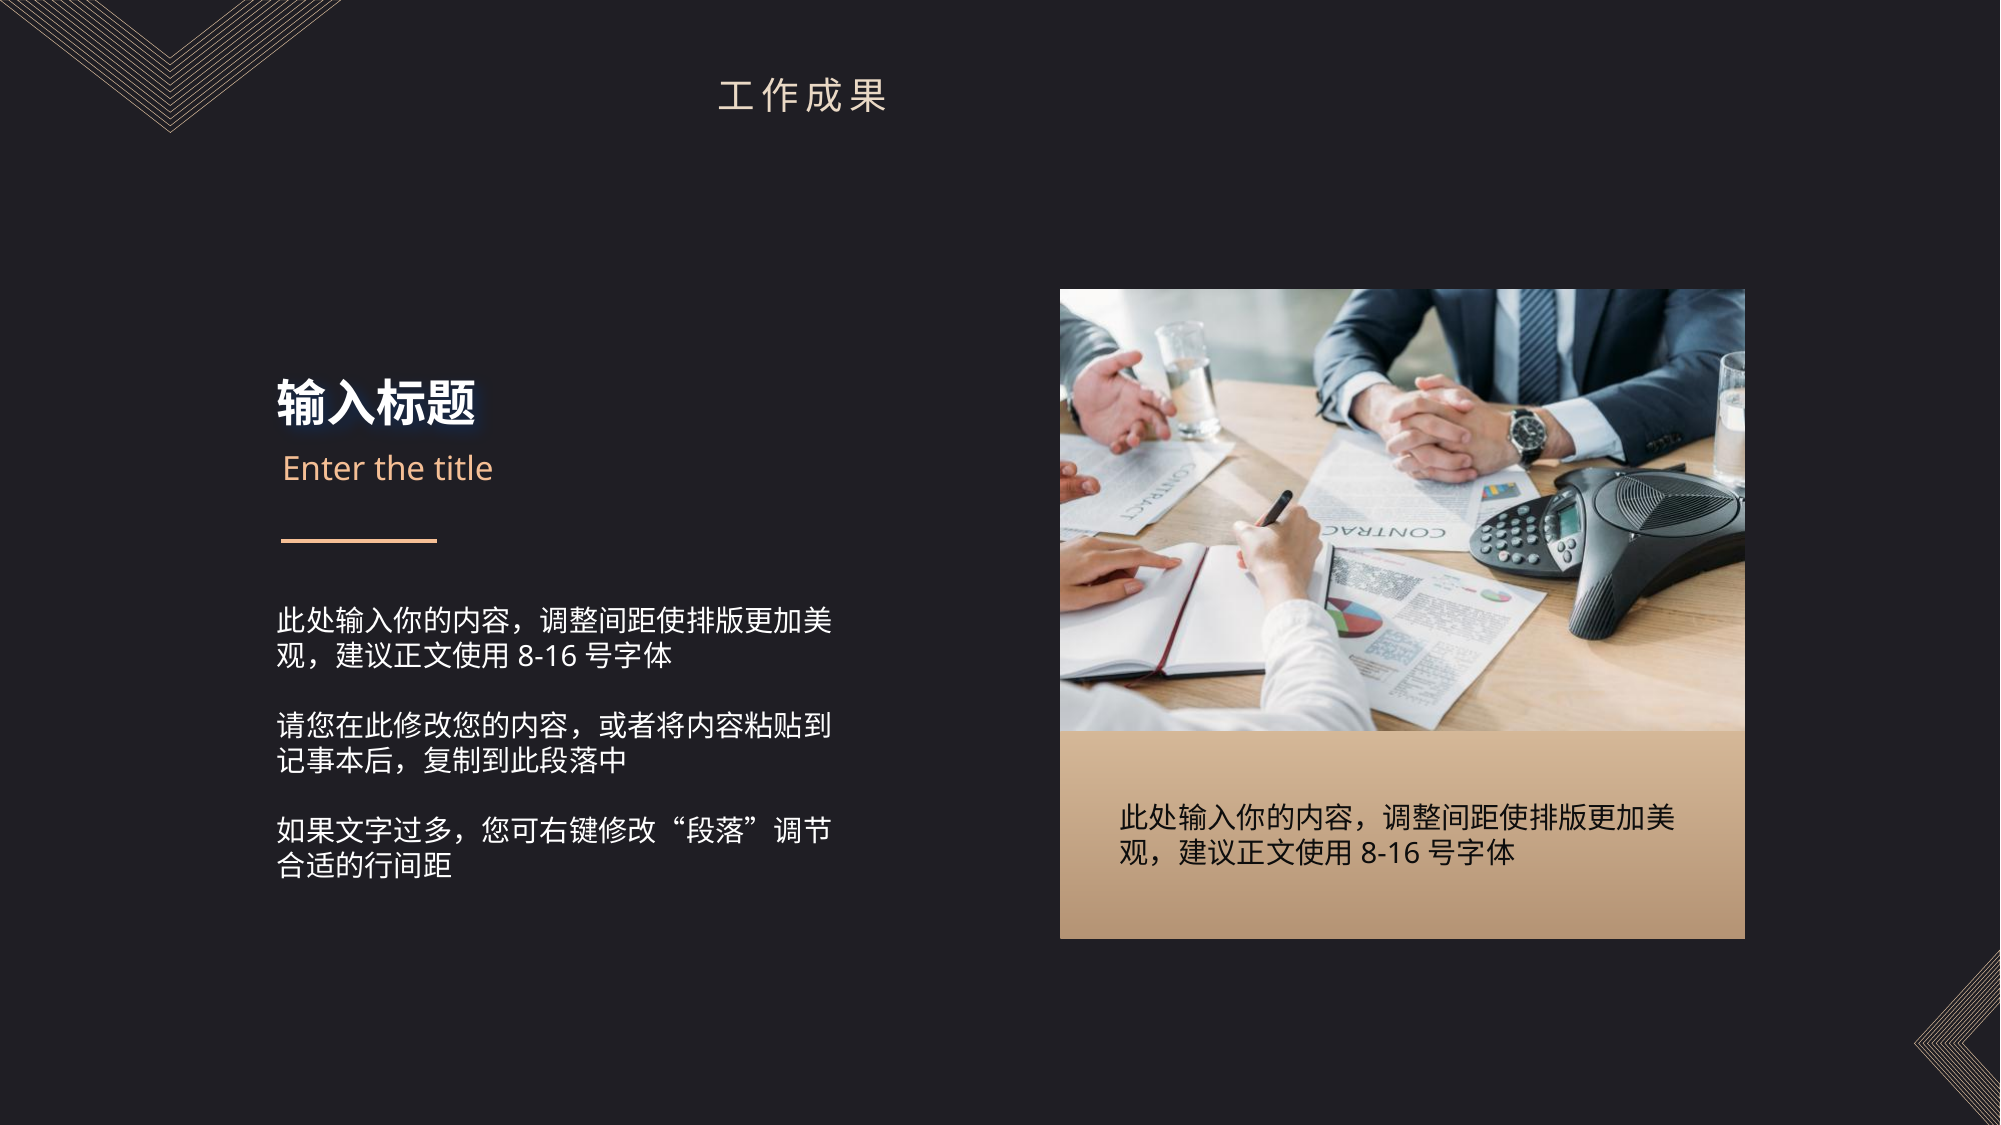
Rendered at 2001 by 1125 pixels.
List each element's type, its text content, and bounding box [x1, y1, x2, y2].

text_box [1059, 730, 1746, 939]
text_box 工作成果 [703, 64, 1267, 125]
text_box [1912, 948, 2000, 1125]
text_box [262, 364, 858, 893]
picture [1060, 289, 1745, 734]
text_box 此处输入你的内容，调整间距使排版更加美观，建议正文使用8-16号字体 [1104, 791, 1700, 877]
text_box [0, 0, 343, 134]
